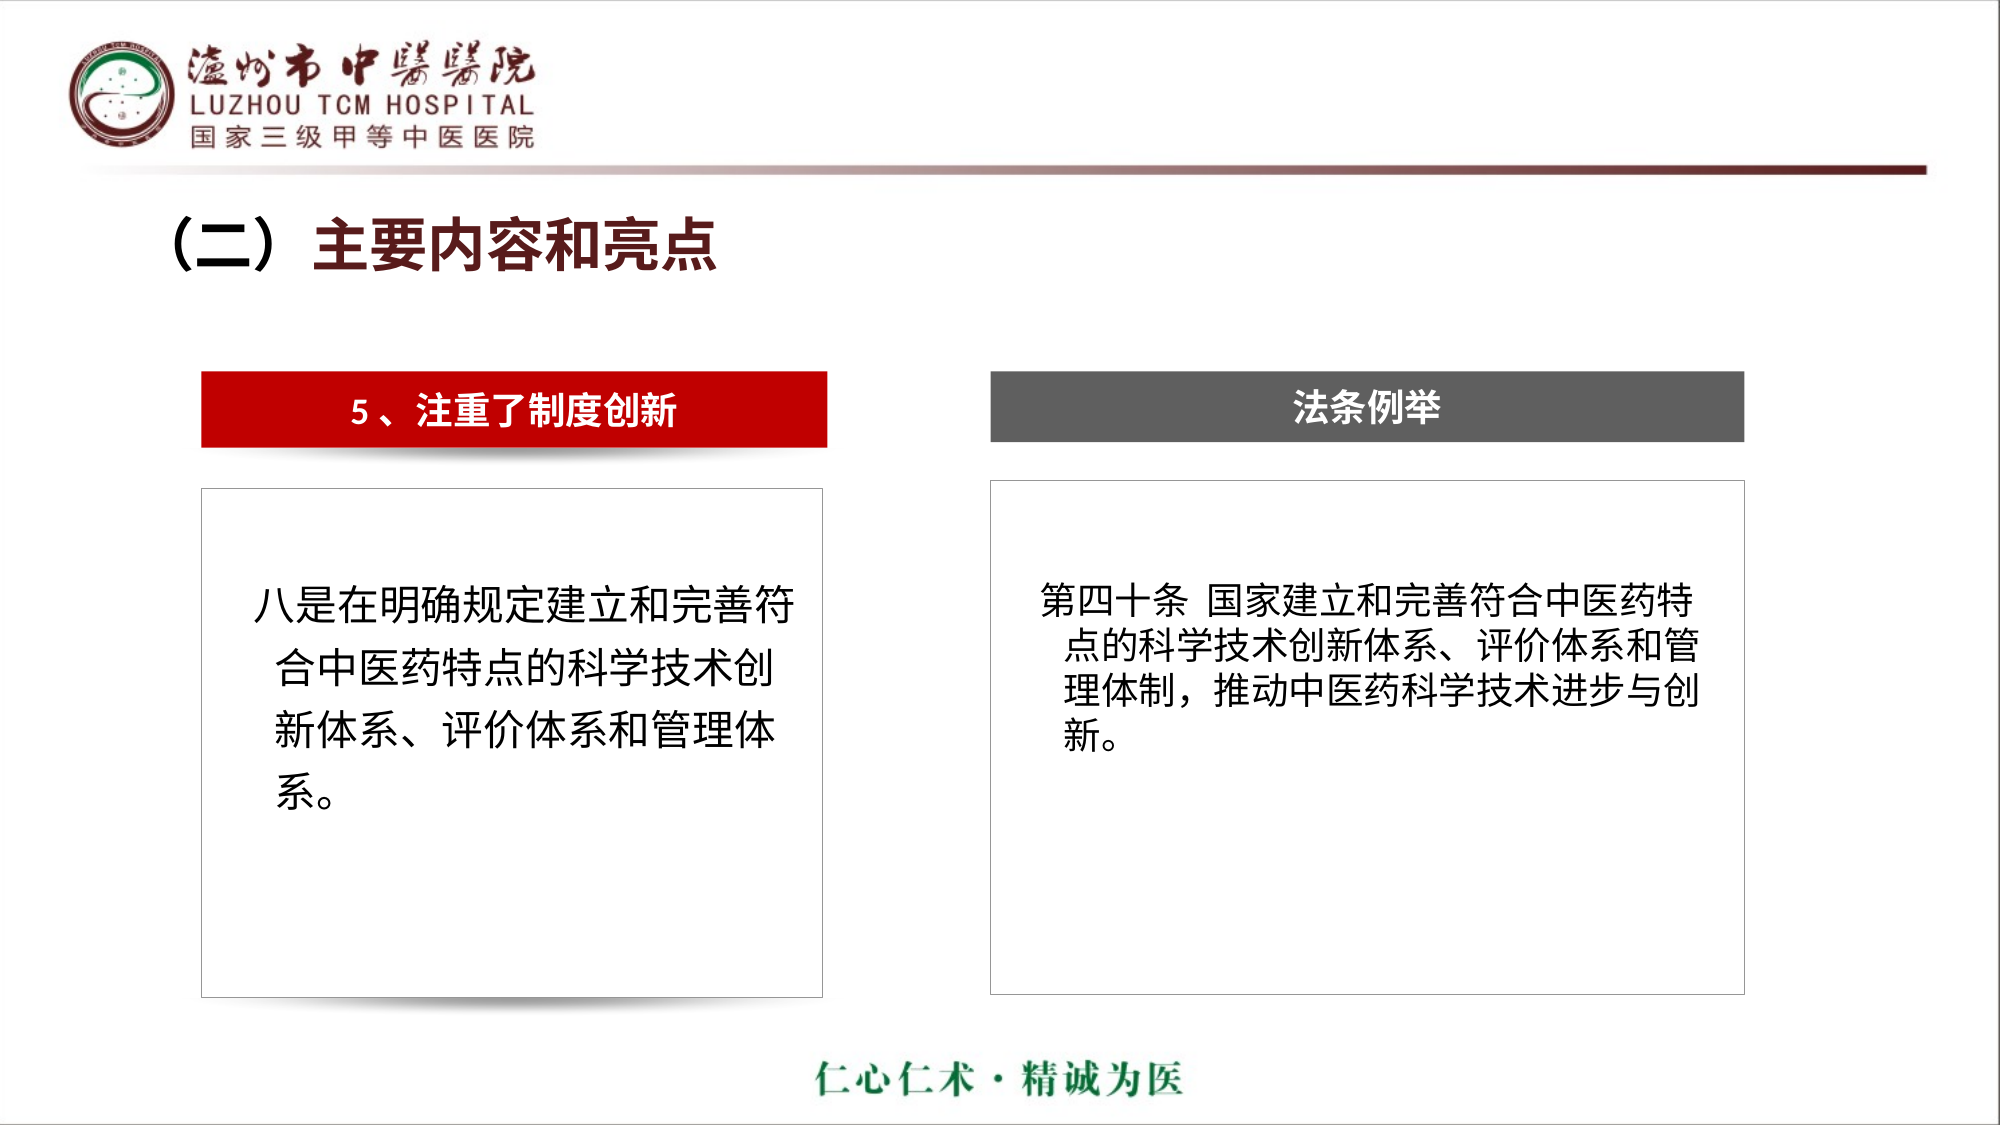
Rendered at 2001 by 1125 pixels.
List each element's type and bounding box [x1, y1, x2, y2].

picture [0, 0, 2000, 1125]
text_box [176, 371, 853, 1017]
